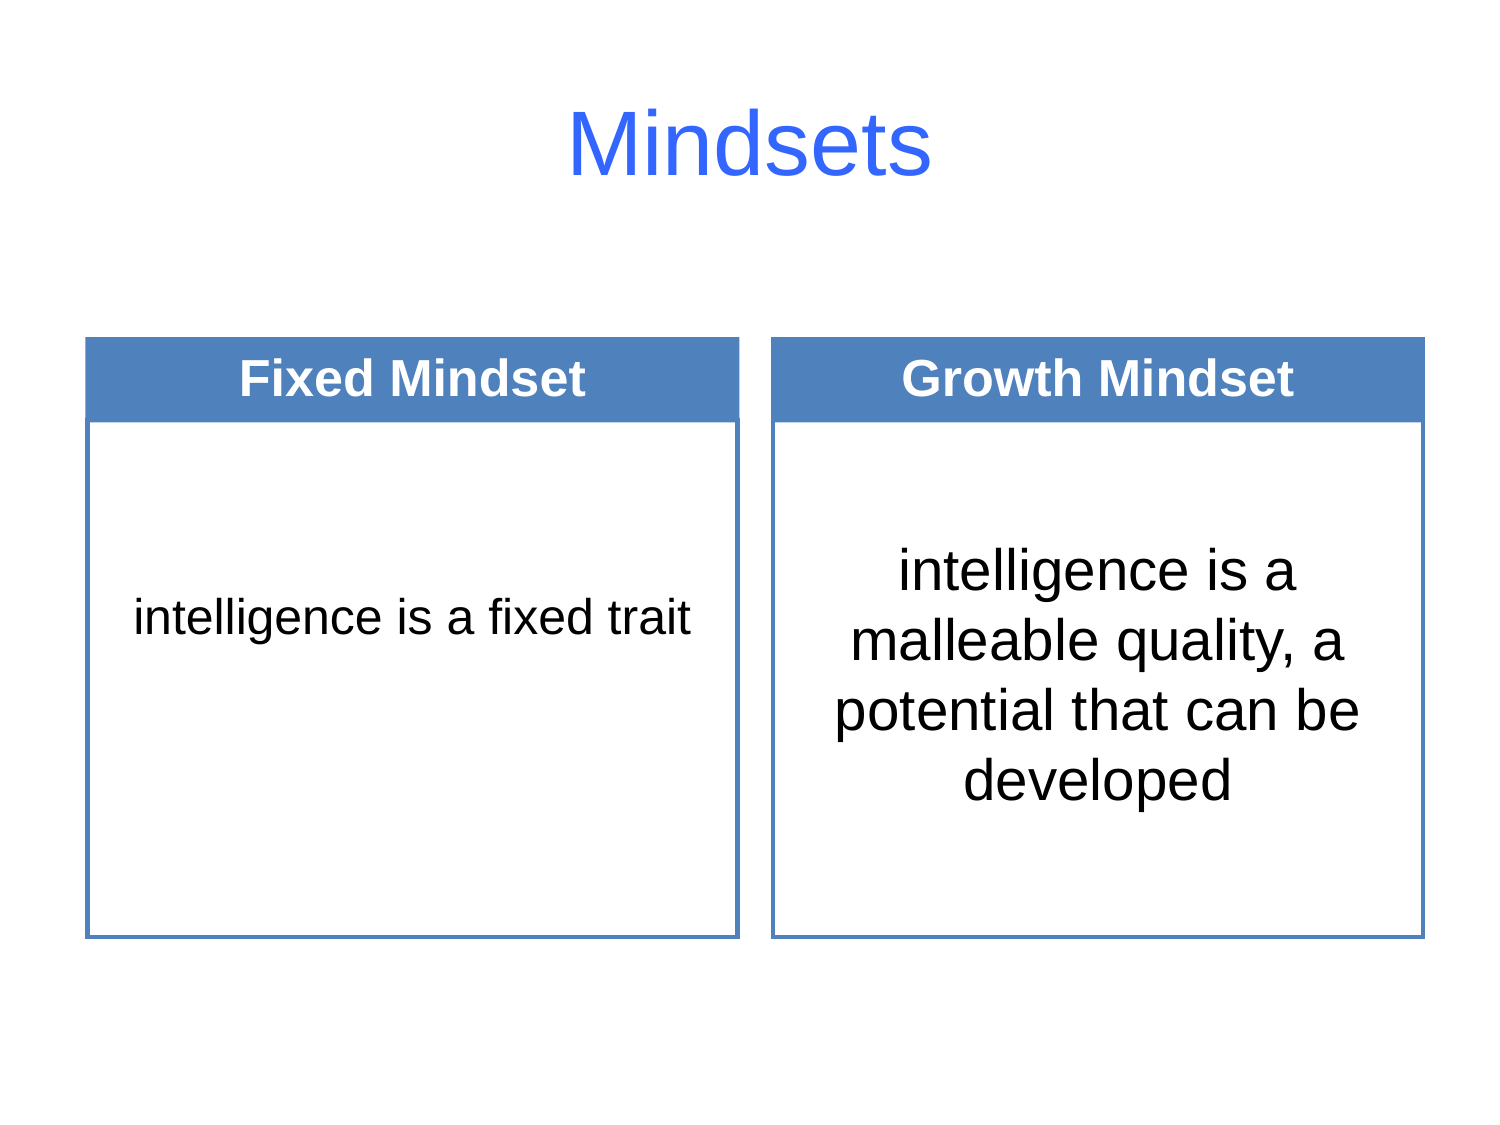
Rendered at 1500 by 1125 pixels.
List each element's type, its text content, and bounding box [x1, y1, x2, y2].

text_box Fixed Mindset [85, 337, 740, 423]
title Mindsets [75, 45, 1425, 233]
text_box Growth Mindset [771, 337, 1425, 423]
text_box intelligence is a malleable quality, a potential that can be developed [773, 419, 1424, 938]
text_box intelligence is a fixed trait [87, 419, 738, 938]
